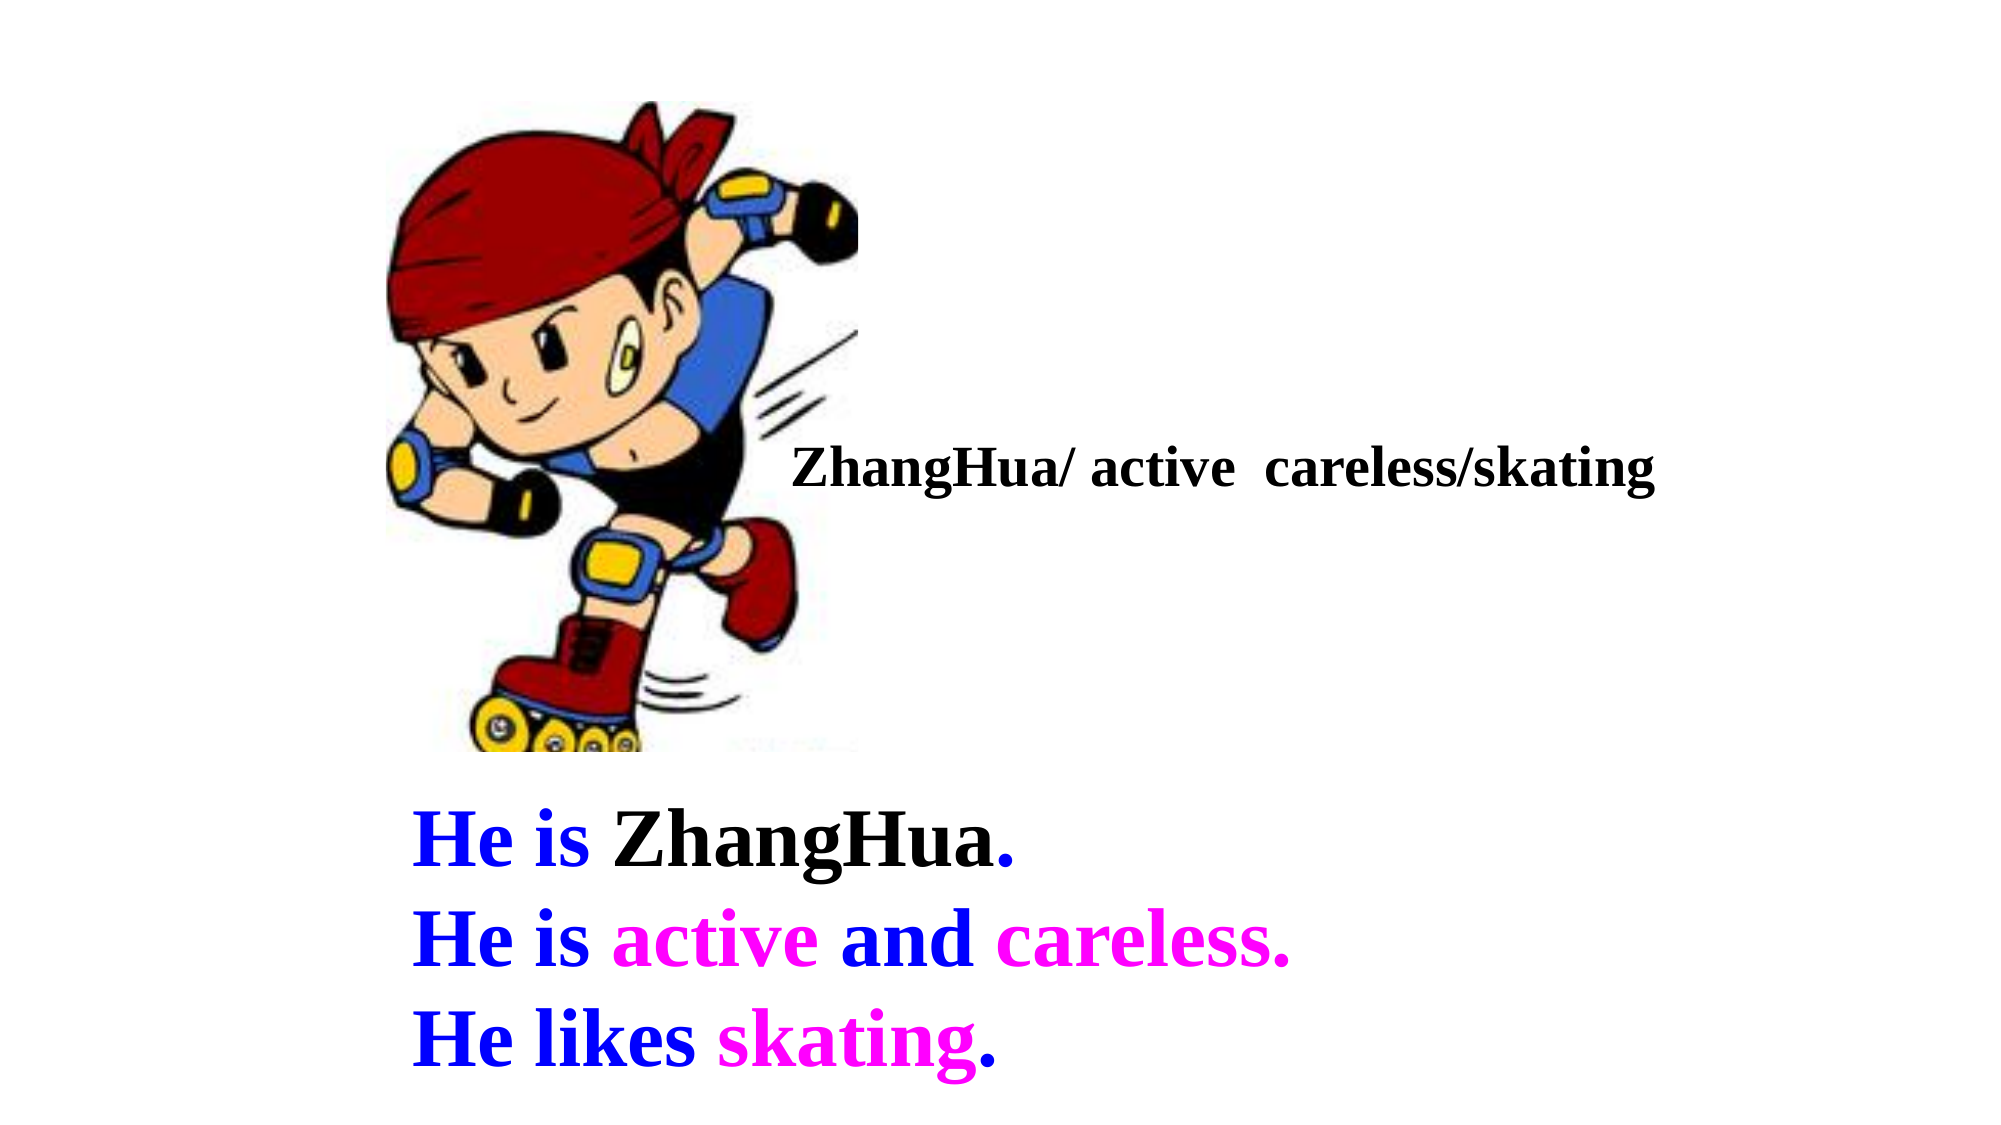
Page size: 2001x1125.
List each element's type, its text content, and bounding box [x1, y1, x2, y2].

picture [385, 101, 859, 752]
text_box He is ZhangHua. He is active and careless. He likes skating. [397, 775, 1520, 1090]
text_box ZhangHua/ active careless/skating [859, 420, 1672, 506]
